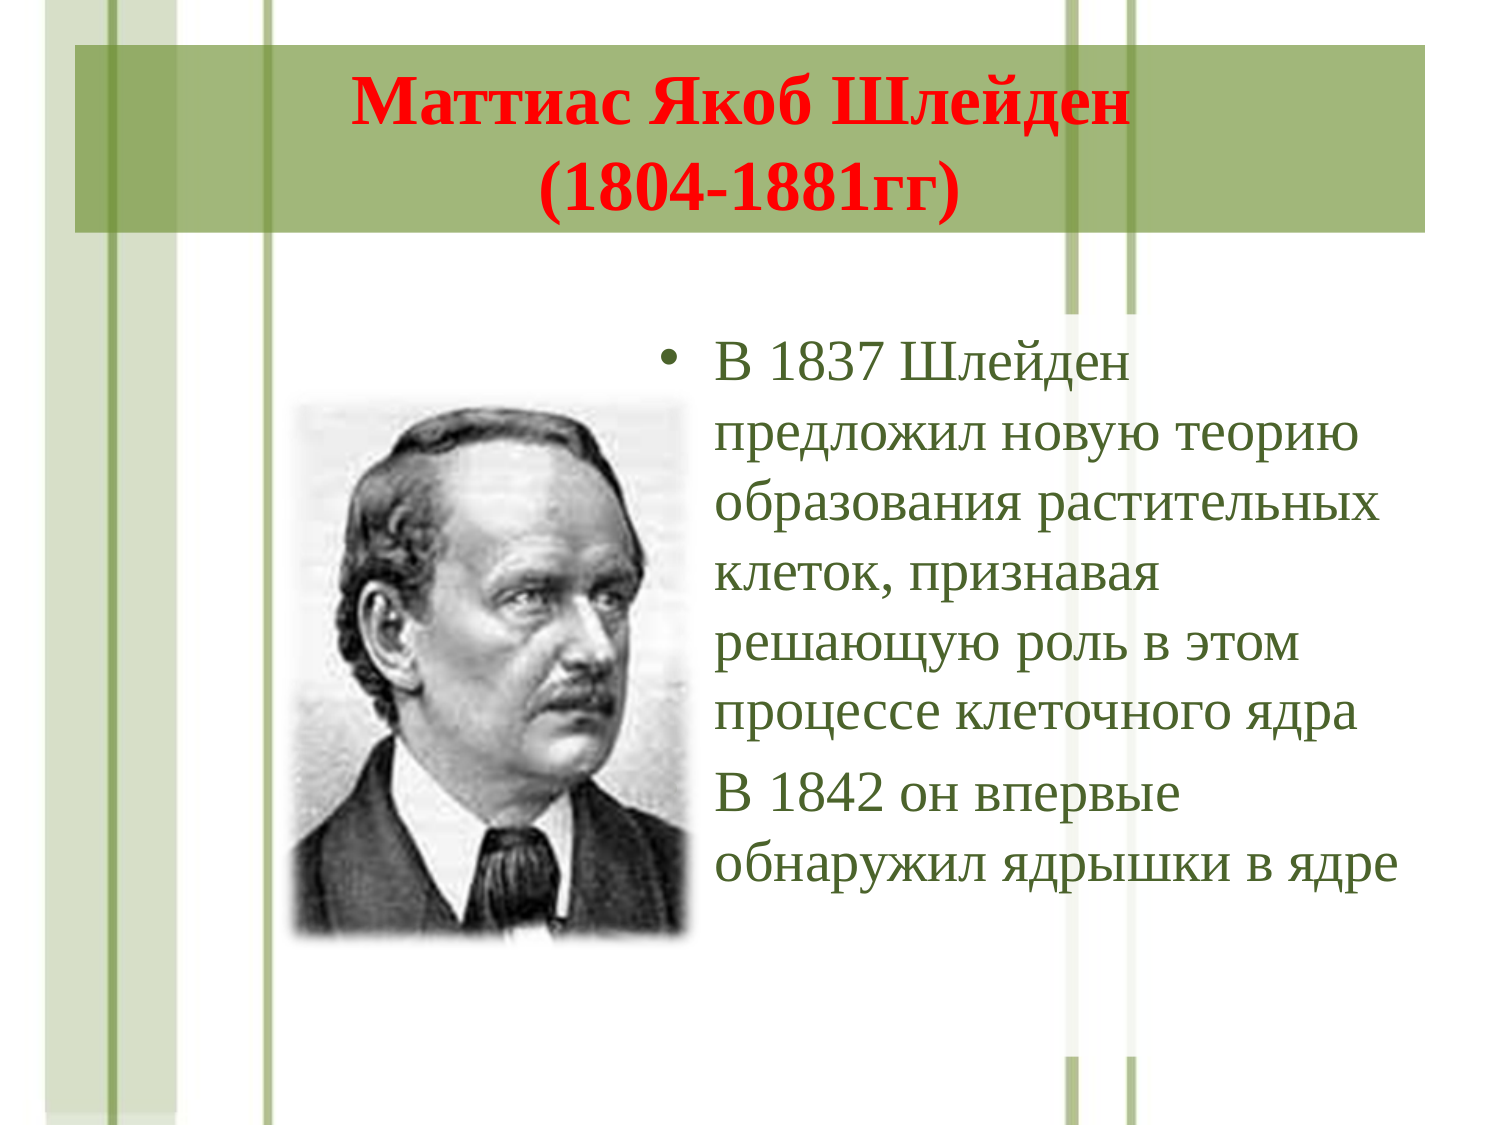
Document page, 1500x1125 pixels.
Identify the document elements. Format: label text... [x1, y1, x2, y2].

list В 1837 Шлейден предложил новую теорию образования растительных клеток, признавая решающую роль в этом процессе клеточного ядра В 1842 он впервые обнаружил ядрышки в ядре [643, 314, 1426, 1057]
picture [0, 0, 1500, 1125]
title Маттиас Якоб Шлейден (1804-1881гг) [74, 44, 1426, 233]
